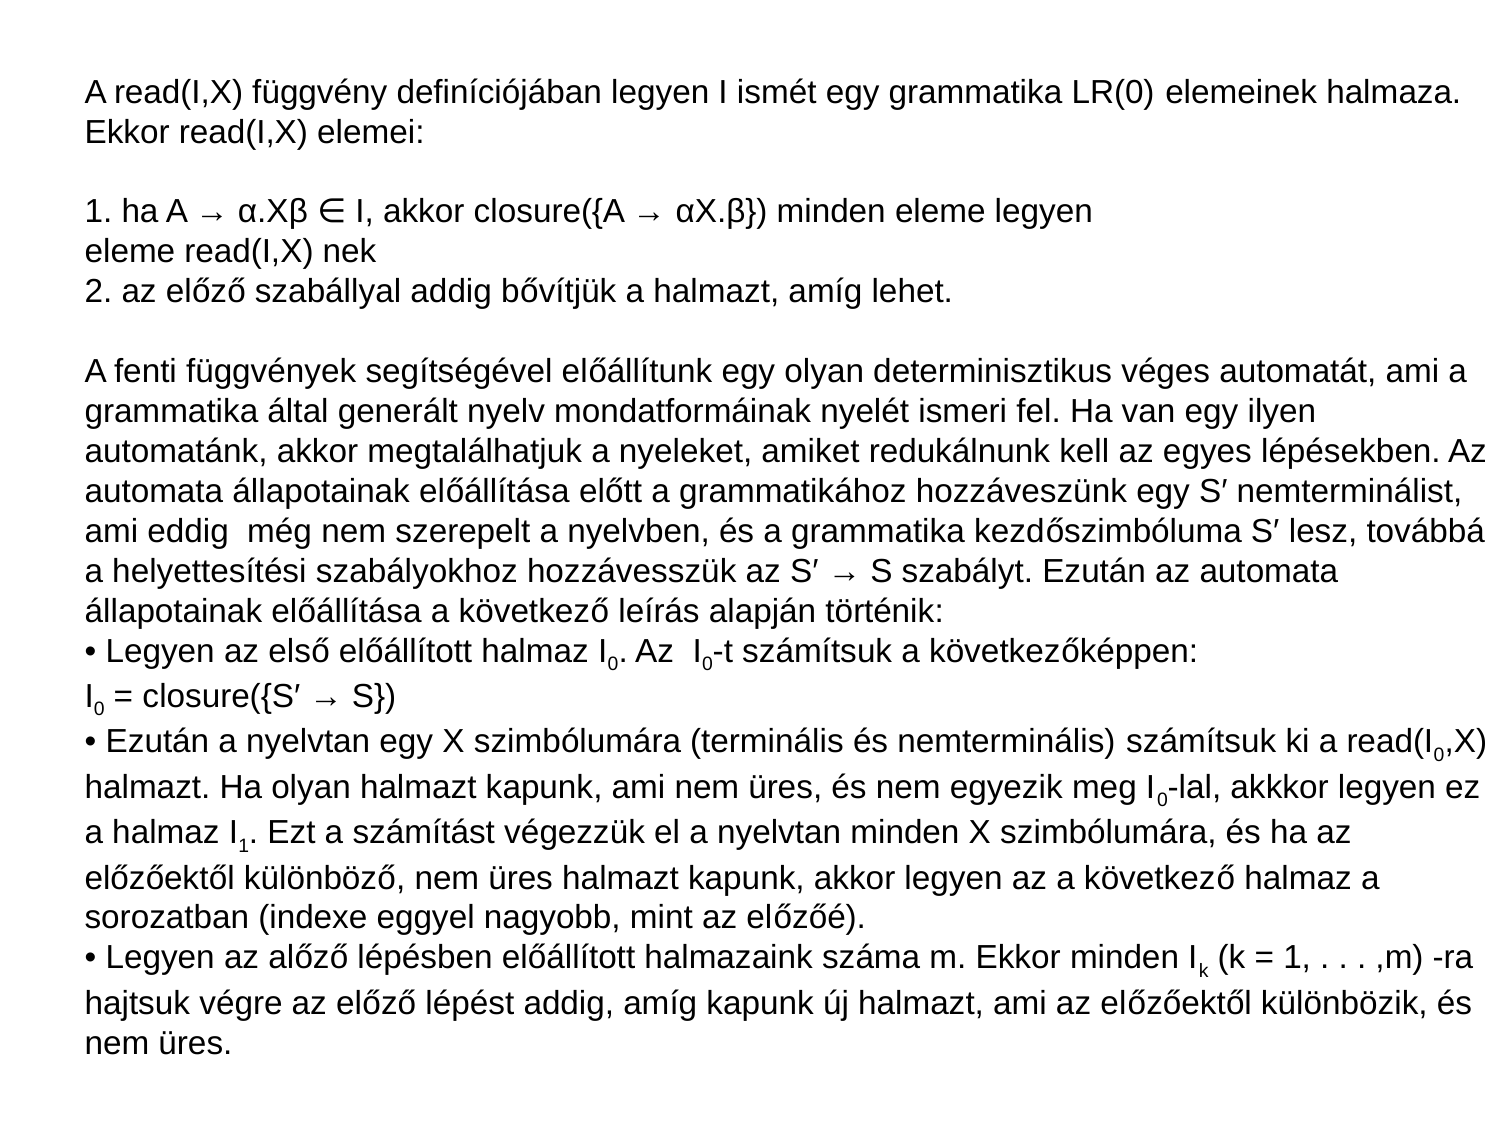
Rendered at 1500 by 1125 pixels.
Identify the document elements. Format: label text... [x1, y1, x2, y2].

text_box A read(I,X) függvény definíciójában legyen I ismét egy grammatika LR(0) elemeinek halmaza. Ekkor read(I,X) elemei: 1. ha A → α.Xβ ∈ I, akkor closure({A → αX.β}) minden eleme legyen eleme read(I,X) nek 2. az előző szabállyal addig bővítjük a halmazt, amíg lehet. A fenti függvények segítségével előállítunk egy olyan determinisztikus véges automatát, ami a grammatika által generált nyelv mondatformáinak nyelét ismeri fel. Ha van egy ilyen automatánk, akkor megtalálhatjuk a nyeleket, amiket redukálnunk kell az egyes lépésekben. Az automata állapotainak előállítása előtt a grammatikához hozzáveszünk egy S′ nemterminálist, ami eddig még nem szerepelt a nyelvben, és a grammatika kezdőszimbóluma S′ lesz, továbbá a helyettesítési szabályokhoz hozzávesszük az S′ → S szabályt. Ezután az automata állapotainak előállítása a következő leírás alapján történik: • Legyen az első előállított halmaz I0. Az I0-t számítsuk a következőképpen: I0 = closure({S′ → S}) • Ezután a nyelvtan egy X szimbólumára (terminális és nemterminális) számítsuk ki a read(I0,X) halmazt. Ha olyan halmazt kapunk, ami nem üres, és nem egyezik meg I0-lal, akkkor legyen ez a halmaz I1. Ezt a számítást végezzük el a nyelvtan minden X szimbólumára, és ha az előzőektől különböző, nem üres halmazt kapunk, akkor legyen az a következő halmaz a sorozatban (indexe eggyel nagyobb, mint az előzőé). • Legyen az alőző lépésben előállított halmazaink száma m. Ekkor minden Ik (k = 1, . . . ,m) -ra hajtsuk végre az előző lépést addig, amíg kapunk új halmazt, ami az előzőektől különbözik, és nem üres. [69, 62, 1500, 1069]
